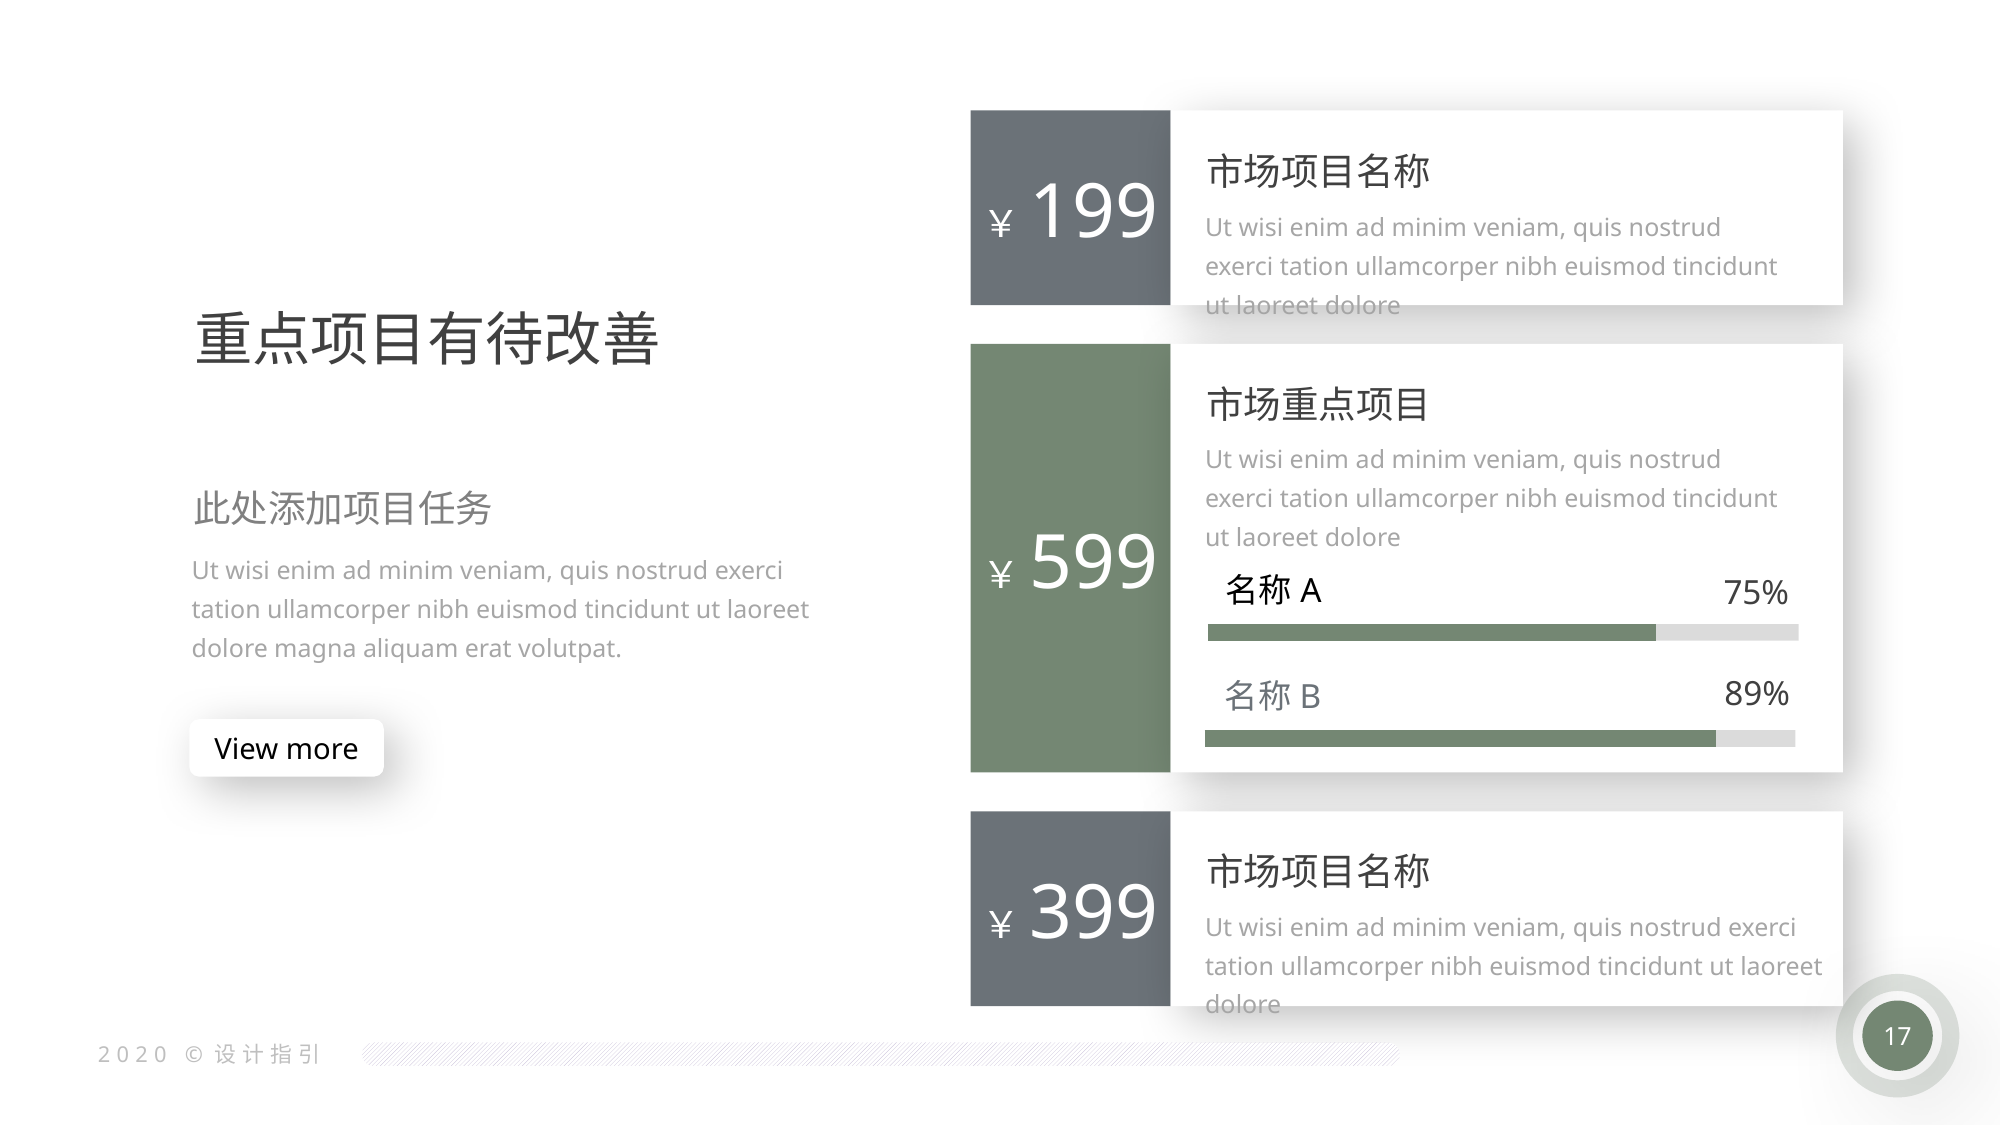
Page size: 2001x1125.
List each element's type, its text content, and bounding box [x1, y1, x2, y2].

text_box ￥599 [970, 343, 1170, 773]
text_box 名称B [1210, 667, 1336, 723]
text_box [1170, 110, 1843, 306]
text_box Ut wisi enim ad minim veniam, quis nostrud exerci tation ullamcorper nibh euismod tincidunt ut laoreet dolore magna aliquam erat volutpat. [176, 538, 844, 670]
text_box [1835, 973, 1960, 1098]
text_box 2020 ©设计指引 [83, 1032, 429, 1074]
text_box View more [189, 719, 384, 777]
text_box [1170, 811, 1843, 1007]
text_box [429, 1041, 1401, 1067]
text_box Ut wisi enim ad minim veniam, quis nostrud exerci tation ullamcorper nibh euismod tincidunt ut laoreet dolore [1190, 195, 1811, 328]
text_box 市场项目名称 [1191, 141, 1447, 201]
text_box 75% [1708, 564, 1805, 619]
text_box 市场项目名称 [1191, 840, 1447, 900]
text_box 重点项目有待改善 [179, 295, 676, 380]
text_box ￥399 [970, 810, 1172, 1007]
text_box 89% [1709, 664, 1806, 719]
text_box ￥199 [970, 109, 1172, 306]
text_box 此处添加项目任务 [178, 477, 509, 538]
text_box Ut wisi enim ad minim veniam, quis nostrud exerci tation ullamcorper nibh euismod tincidunt ut laoreet dolore [1190, 427, 1811, 560]
text_box 名称A [1211, 561, 1337, 617]
text_box [1170, 343, 1843, 773]
text_box 市场重点项目 [1191, 373, 1447, 434]
text_box Ut wisi enim ad minim veniam, quis nostrud exerci tation ullamcorper nibh euismod tincidunt ut laoreet dolore [1190, 894, 1844, 1027]
